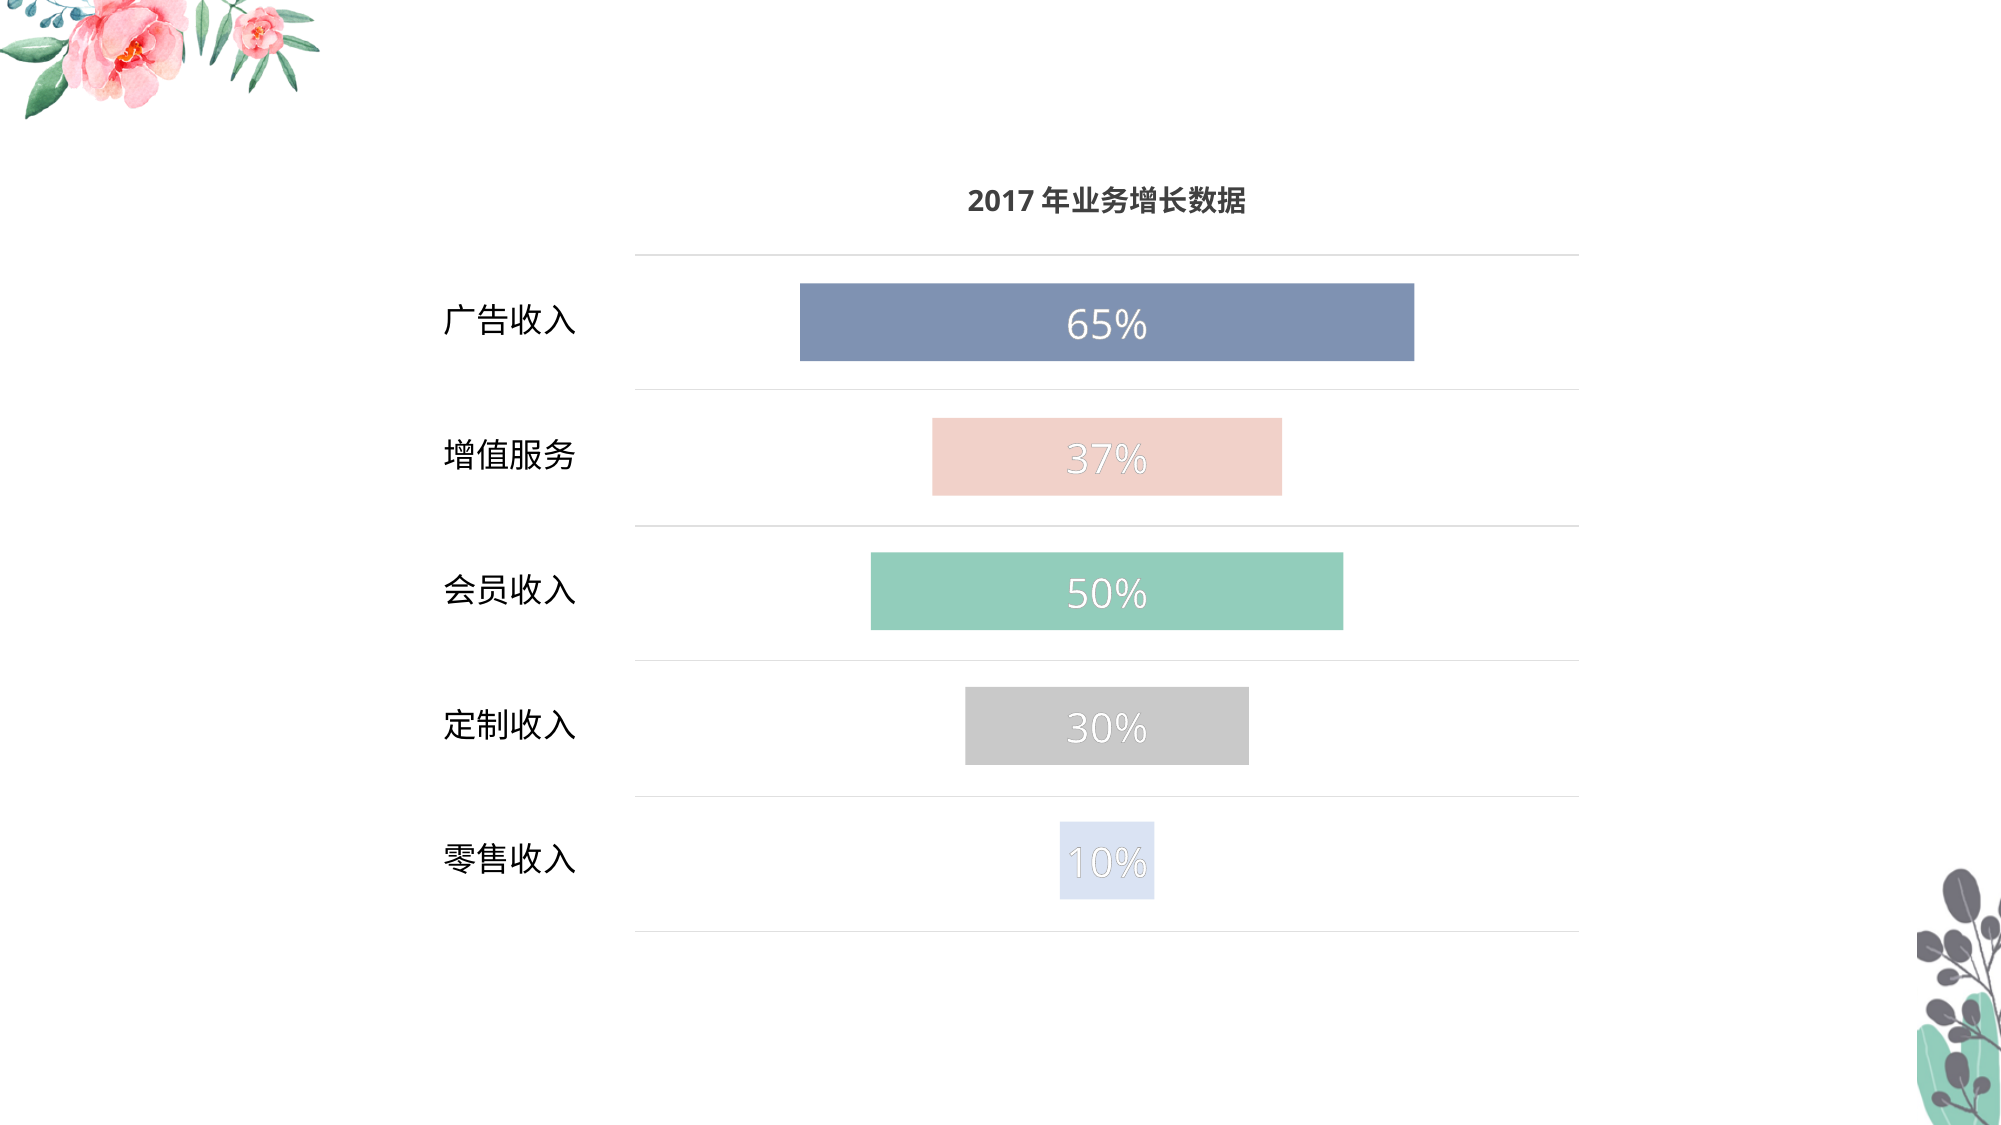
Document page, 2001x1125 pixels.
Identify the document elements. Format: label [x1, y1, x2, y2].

picture [1917, 860, 2001, 1125]
text_box [385, 182, 1580, 932]
picture [0, 0, 327, 156]
